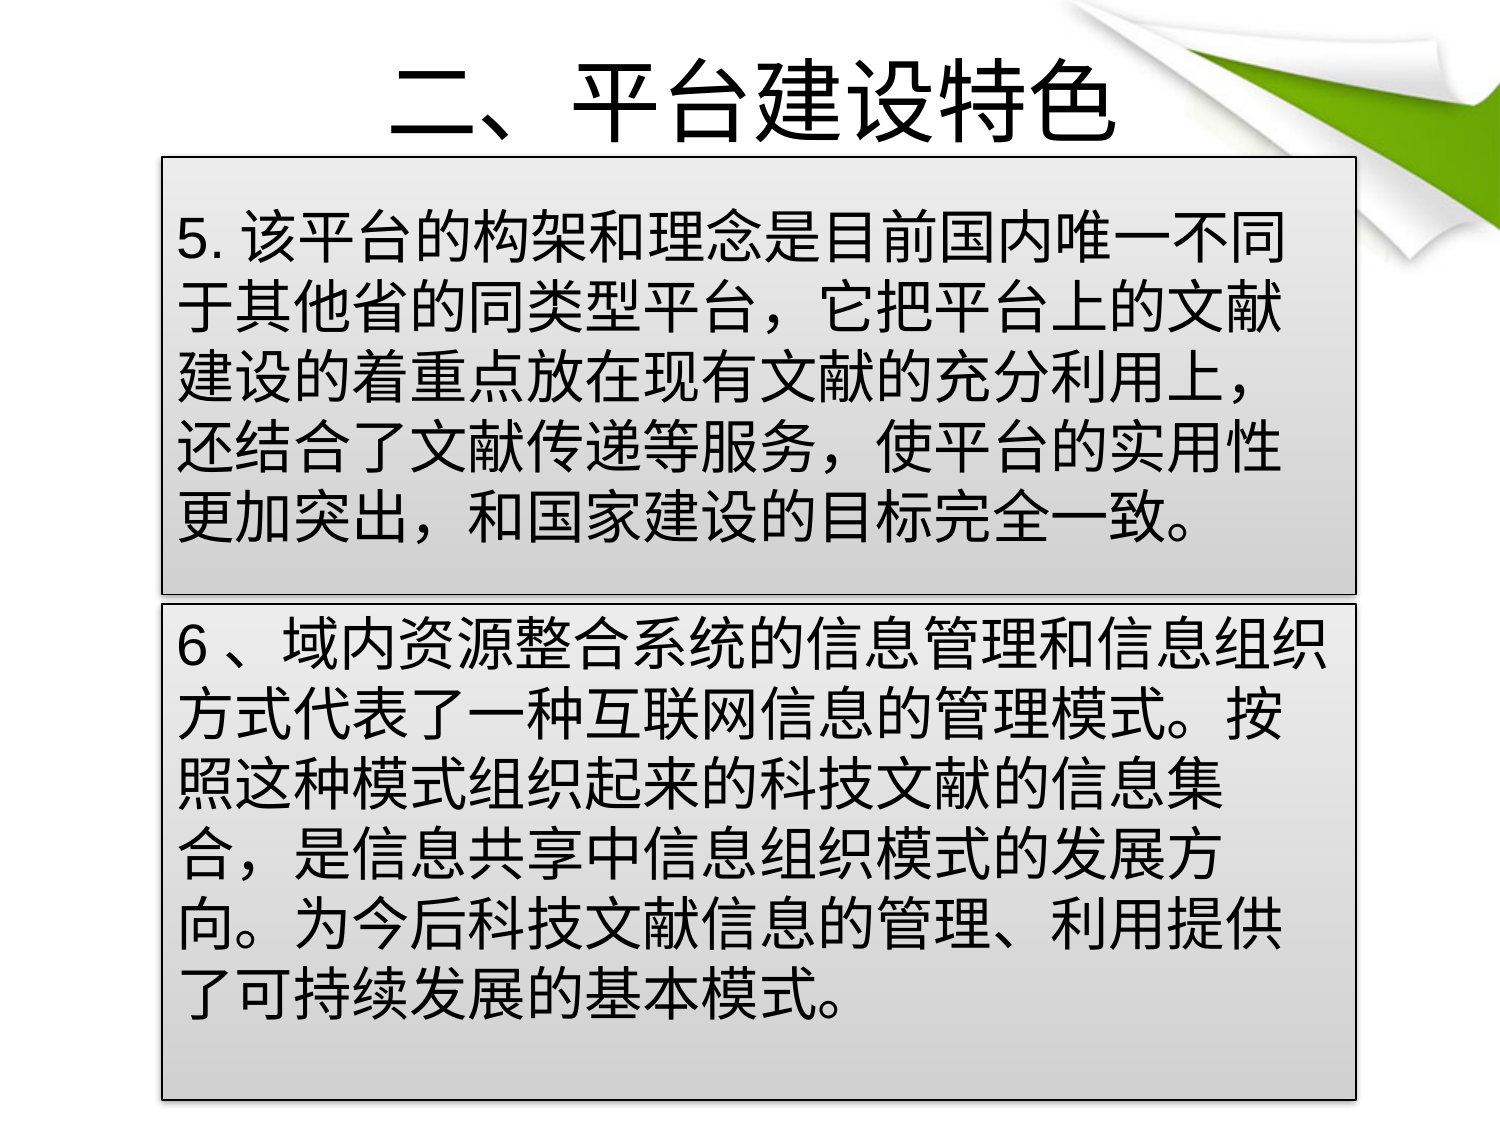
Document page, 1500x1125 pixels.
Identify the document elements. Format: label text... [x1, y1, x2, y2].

text_box 5.该平台的构架和理念是目前国内唯一不同于其他省的同类型平台，它把平台上的文献建设的着重点放在现有文献的充分利用上，还结合了文献传递等服务，使平台的实用性更加突出，和国家建设的目标完全一致。 [161, 156, 1357, 595]
picture [0, 0, 1500, 1125]
text_box 6、域内资源整合系统的信息管理和信息组织方式代表了一种互联网信息的管理模式。按照这种模式组织起来的科技文献的信息集合，是信息共享中信息组织模式的发展方向。为今后科技文献信息的管理、利用提供了可持续发展的基本模式。 [161, 603, 1357, 1101]
text_box 二、平台建设特色 [115, 36, 1391, 278]
